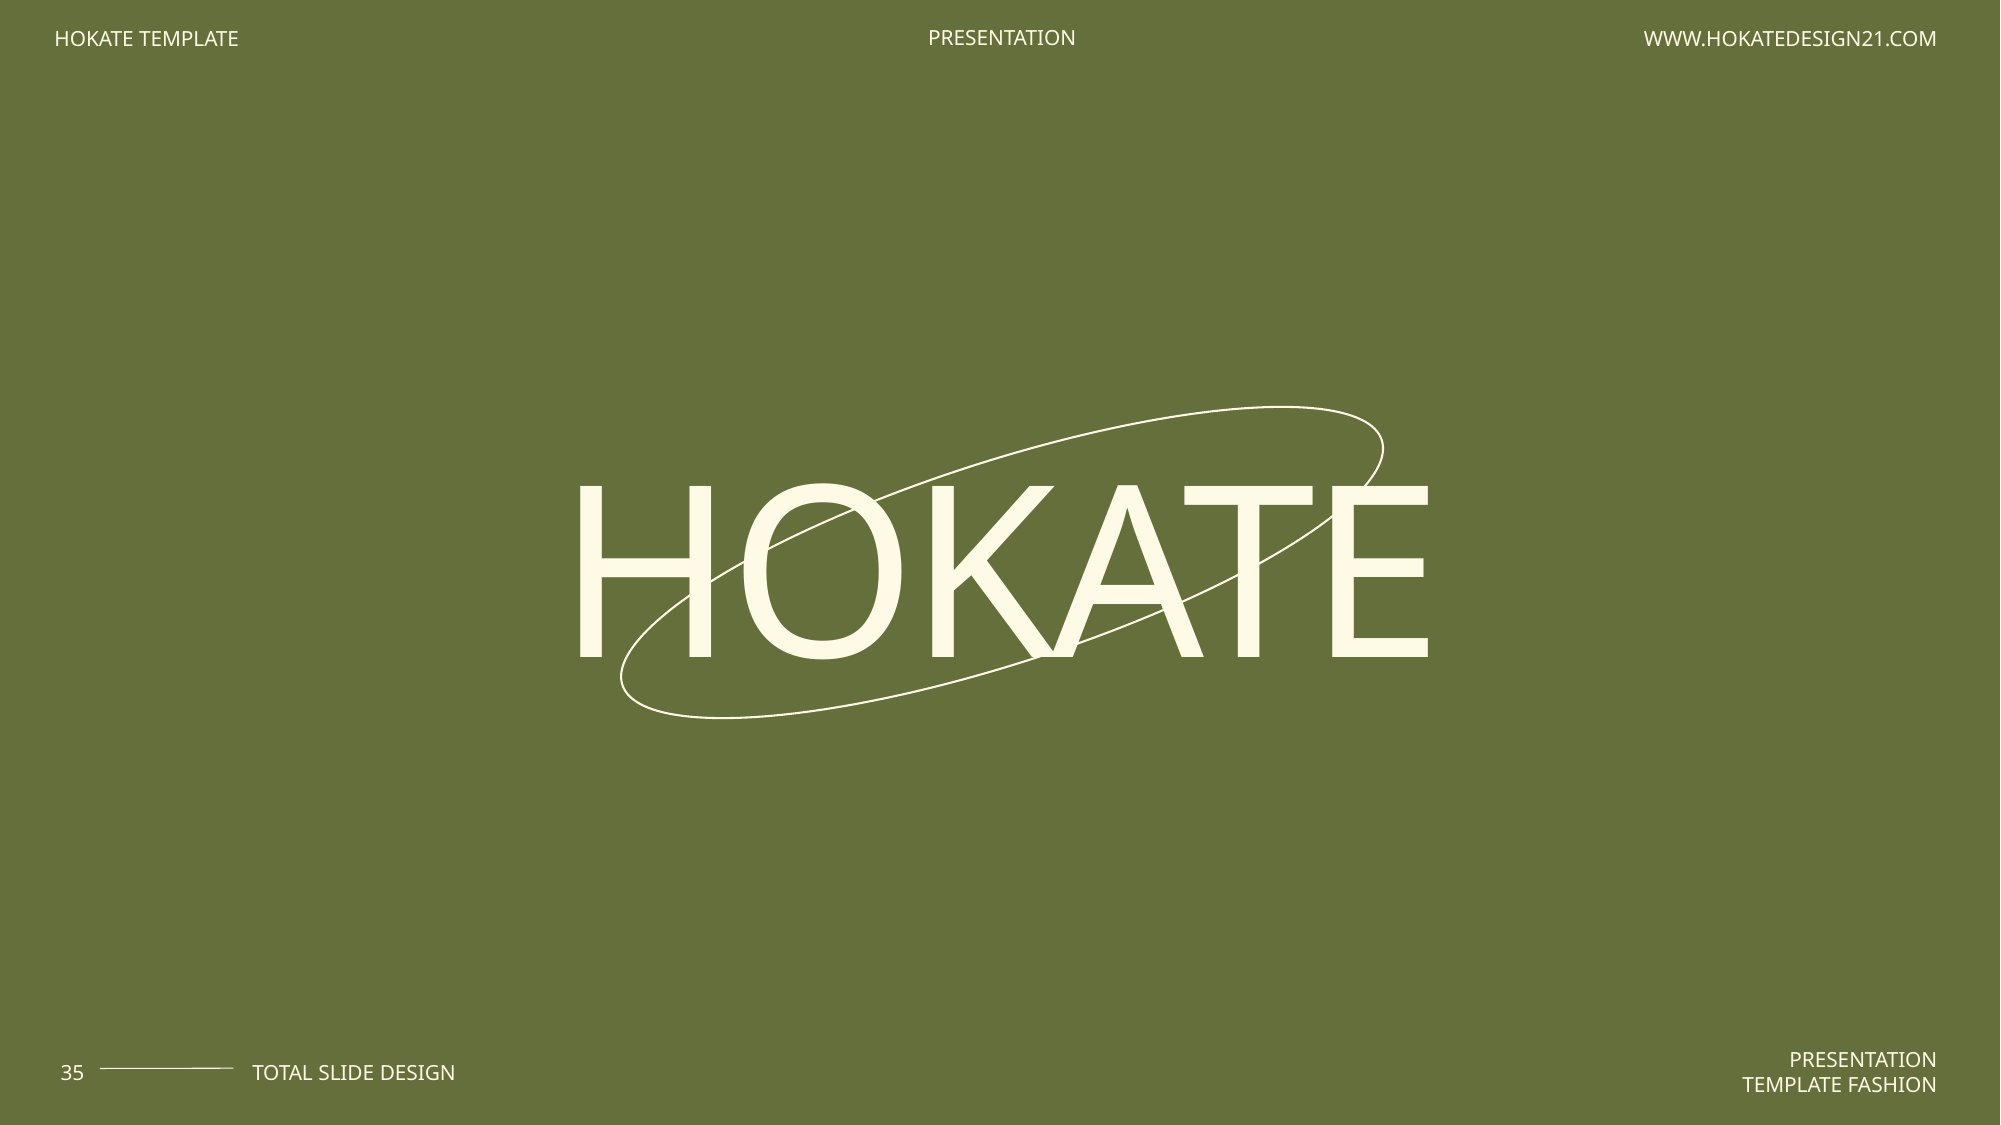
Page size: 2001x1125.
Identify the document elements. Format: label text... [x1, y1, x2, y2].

text_box PRESENTATION TEMPLATE FASHION [1670, 1039, 1953, 1097]
text_box HOKATE TEMPLATE [39, 18, 375, 67]
text_box PRESENTATION [834, 17, 1170, 67]
text_box WWW.HOKATEDESIGN21.COM [1616, 18, 1953, 67]
text_box [661, 713, 806, 720]
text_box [45, 1039, 488, 1098]
text_box HOKATE [357, 410, 1643, 713]
text_box [1214, 405, 1334, 410]
